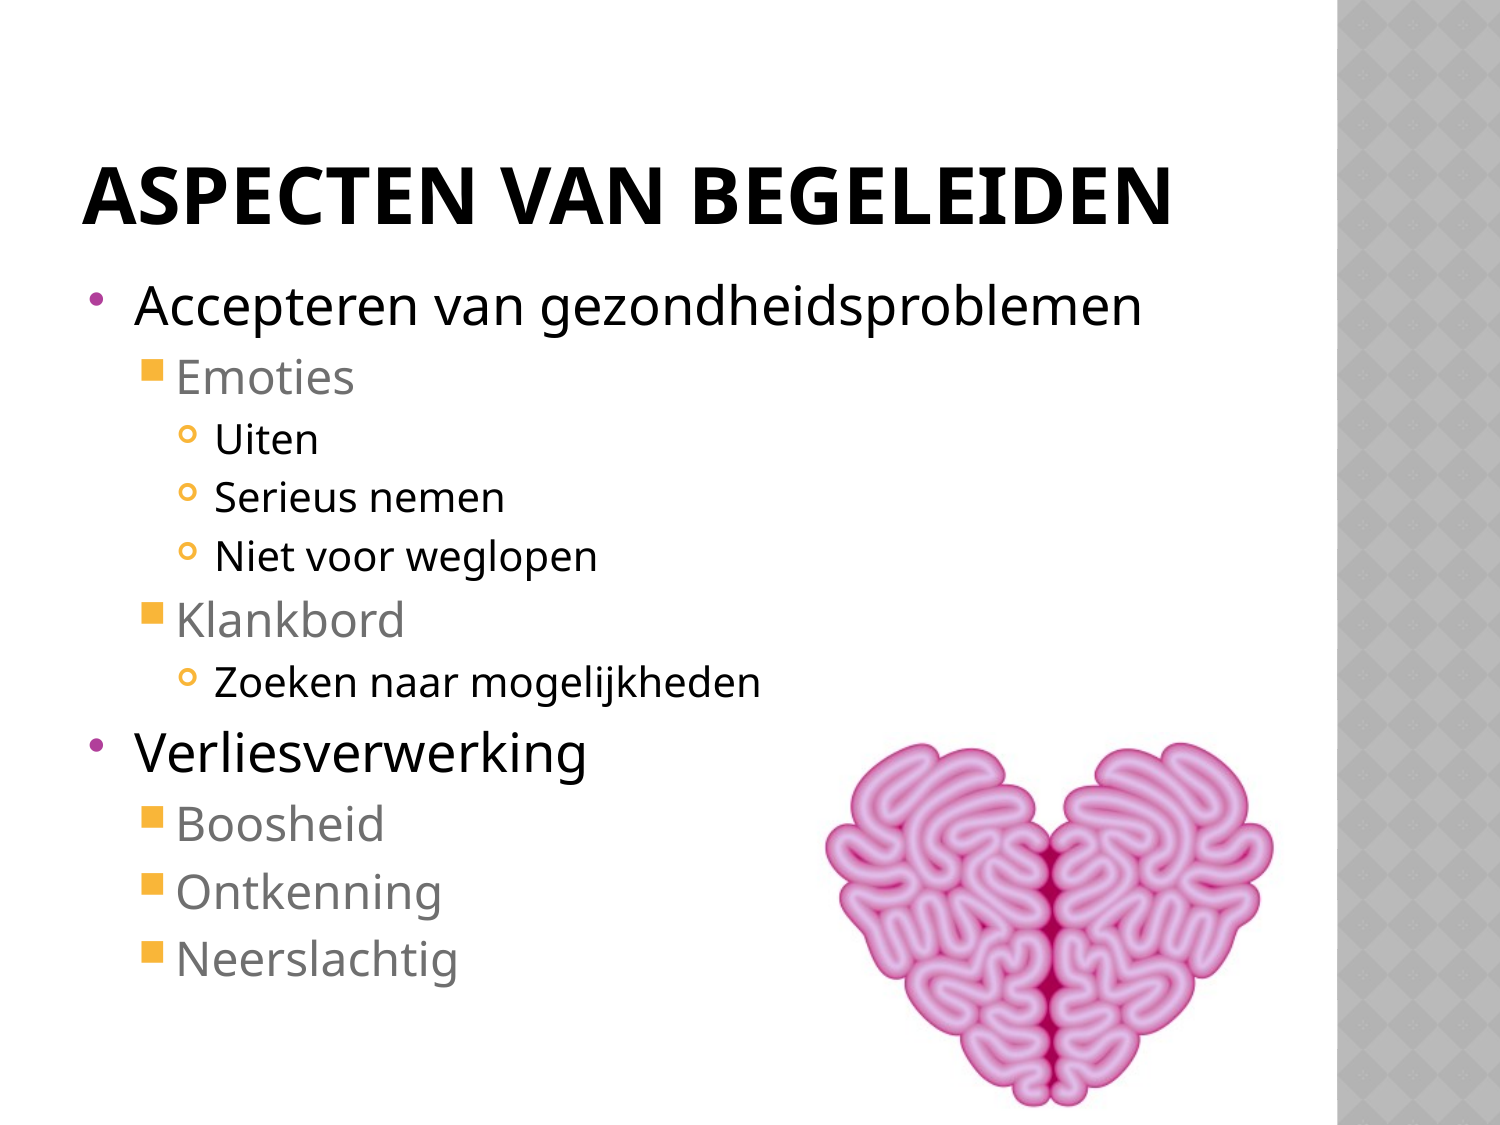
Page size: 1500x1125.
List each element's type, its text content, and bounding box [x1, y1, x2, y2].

title Aspecten van begeleiden [75, 52, 1263, 240]
picture [773, 731, 1329, 1121]
list Accepteren van gezondheidsproblemen Emoties Uiten Serieus nemen Niet voor weglopen Klankbord Zoeken naar mogelijkheden Verliesverwerking Boosheid Ontkenning Neerslachtig [75, 264, 1263, 1059]
